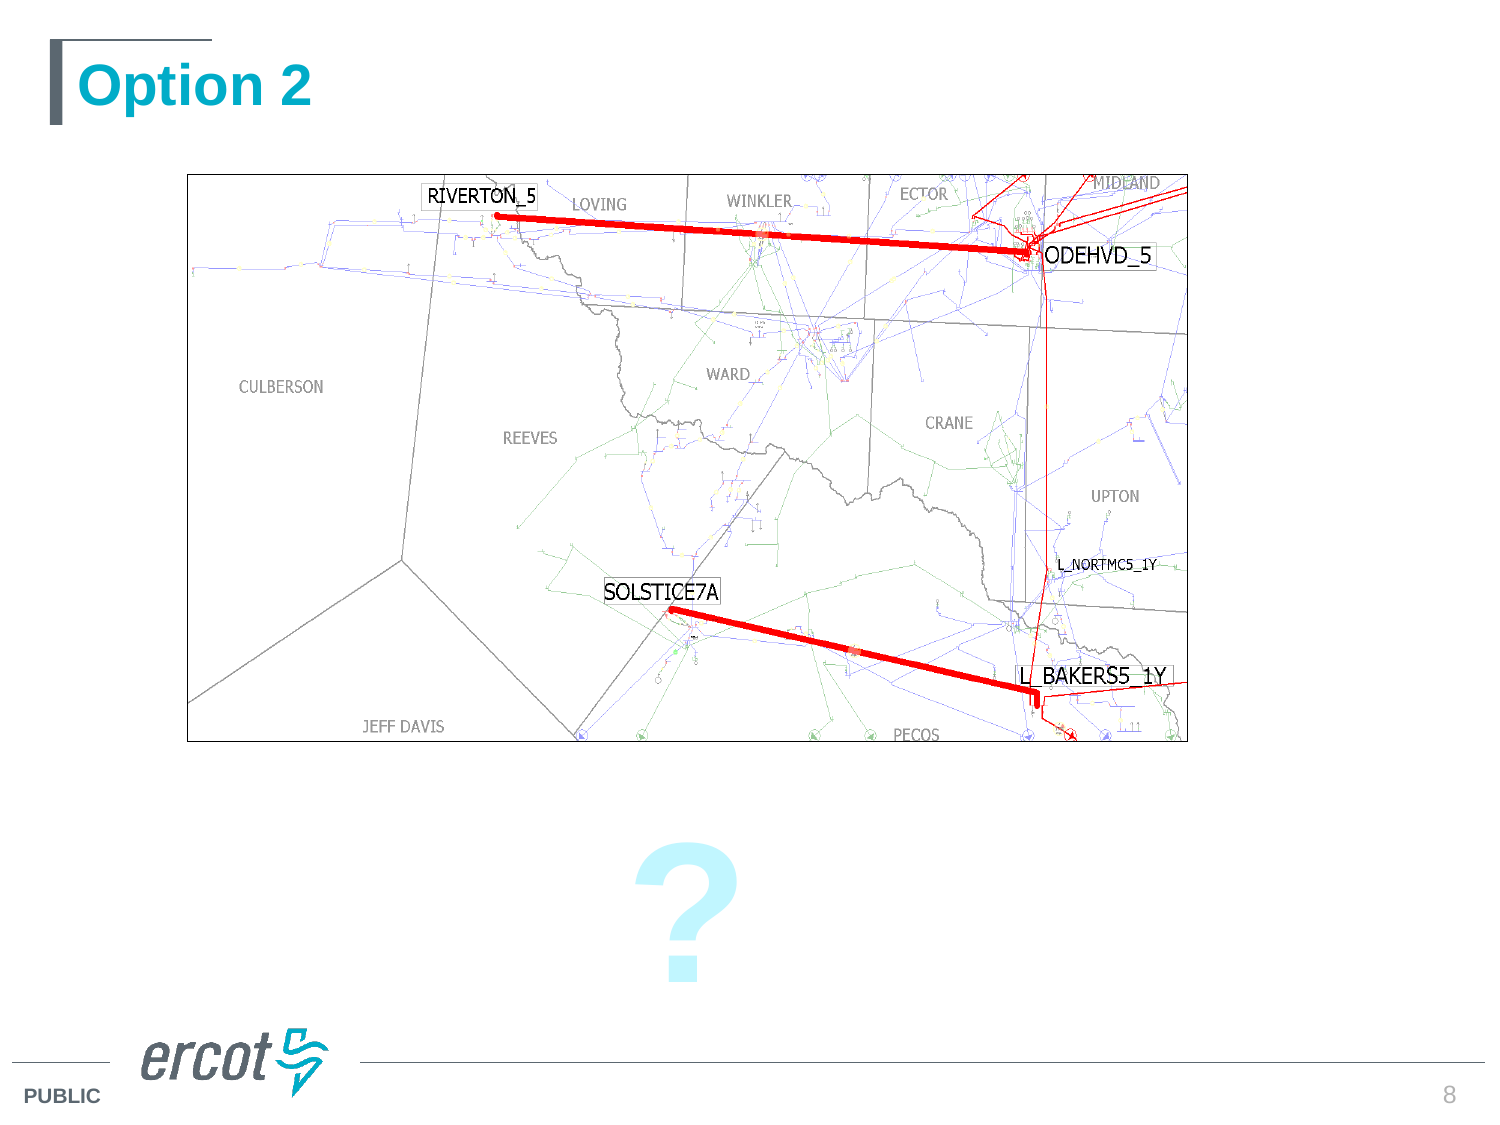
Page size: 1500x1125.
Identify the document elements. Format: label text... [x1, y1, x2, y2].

text_box ? [611, 774, 764, 1030]
slide_number 8 [1412, 1076, 1488, 1112]
title Option 2 [62, 39, 1450, 228]
picture [137, 1024, 332, 1100]
picture [187, 174, 1188, 742]
